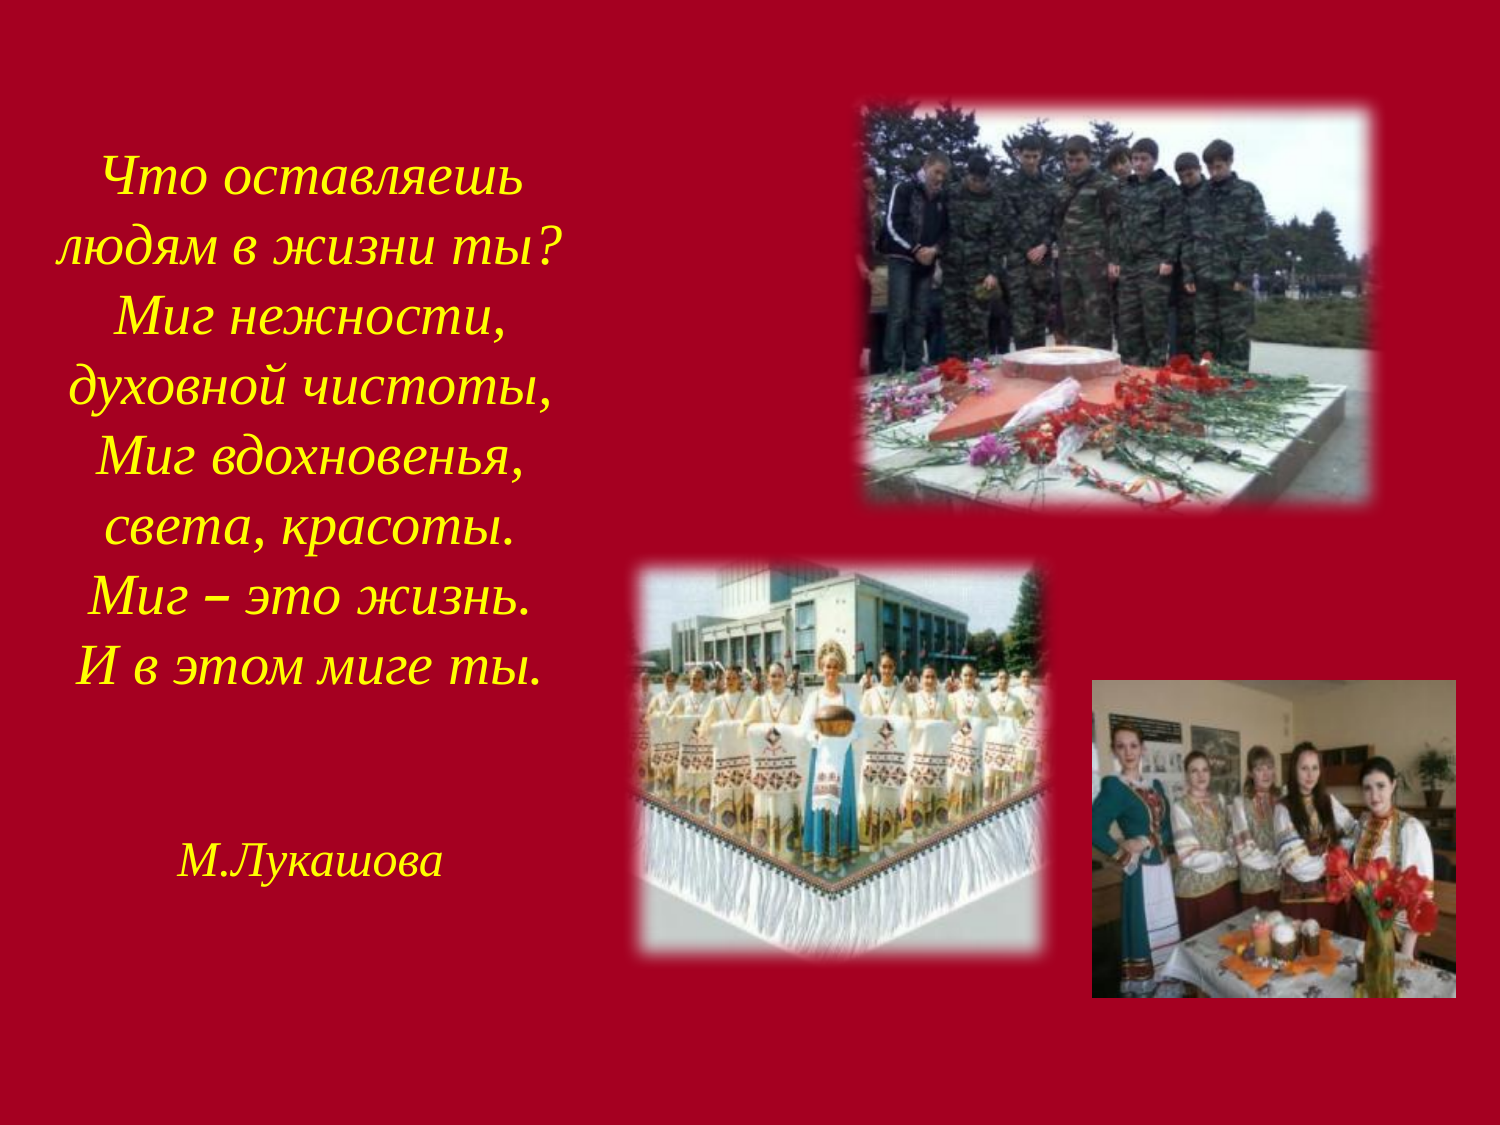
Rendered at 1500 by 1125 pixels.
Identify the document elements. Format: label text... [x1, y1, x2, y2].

picture [620, 550, 1060, 971]
text_box Что оставляешь людям в жизни ты? Миг нежности, духовной чистоты, Миг вдохновенья, света, красоты. Миг – это жизнь. И в этом миге ты. М.Лукашова [35, 128, 586, 1009]
picture [845, 90, 1388, 522]
picture [1092, 680, 1456, 998]
